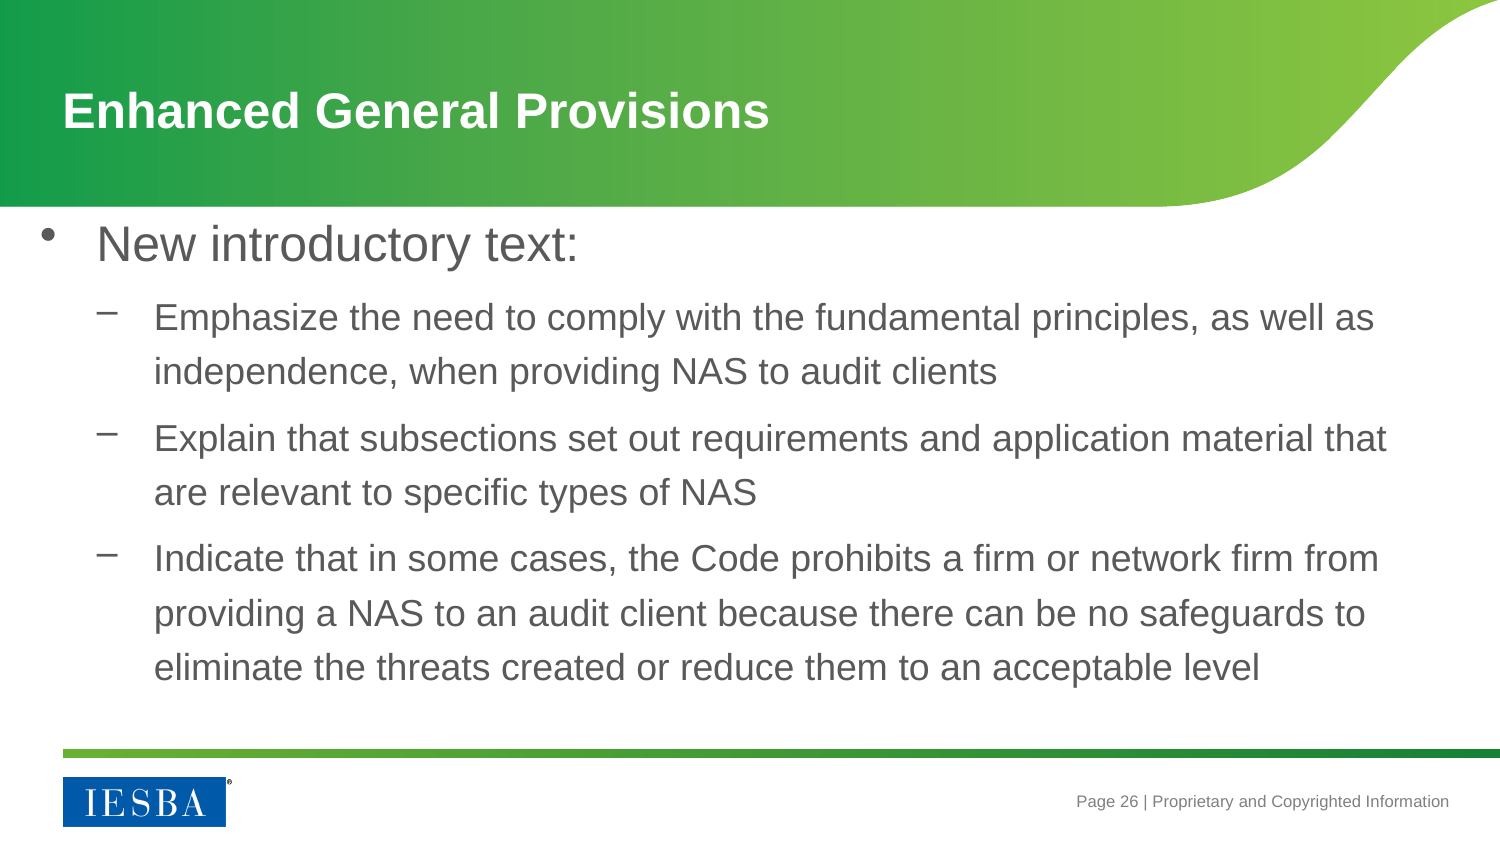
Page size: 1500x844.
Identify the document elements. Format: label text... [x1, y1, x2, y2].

list New introductory text: Emphasize the need to comply with the fundamental principles, as well as independence, when providing NAS to audit clients Explain that subsections set out requirements and application material that are relevant to specific types of NAS Indicate that in some cases, the Code prohibits a firm or network firm from providing a NAS to an audit client because there can be no safeguards to eliminate the threats created or reduce them to an acceptable level [24, 209, 1438, 712]
picture [0, 0, 1500, 207]
picture [63, 777, 232, 827]
title Enhanced General Provisions [62, 75, 1300, 142]
